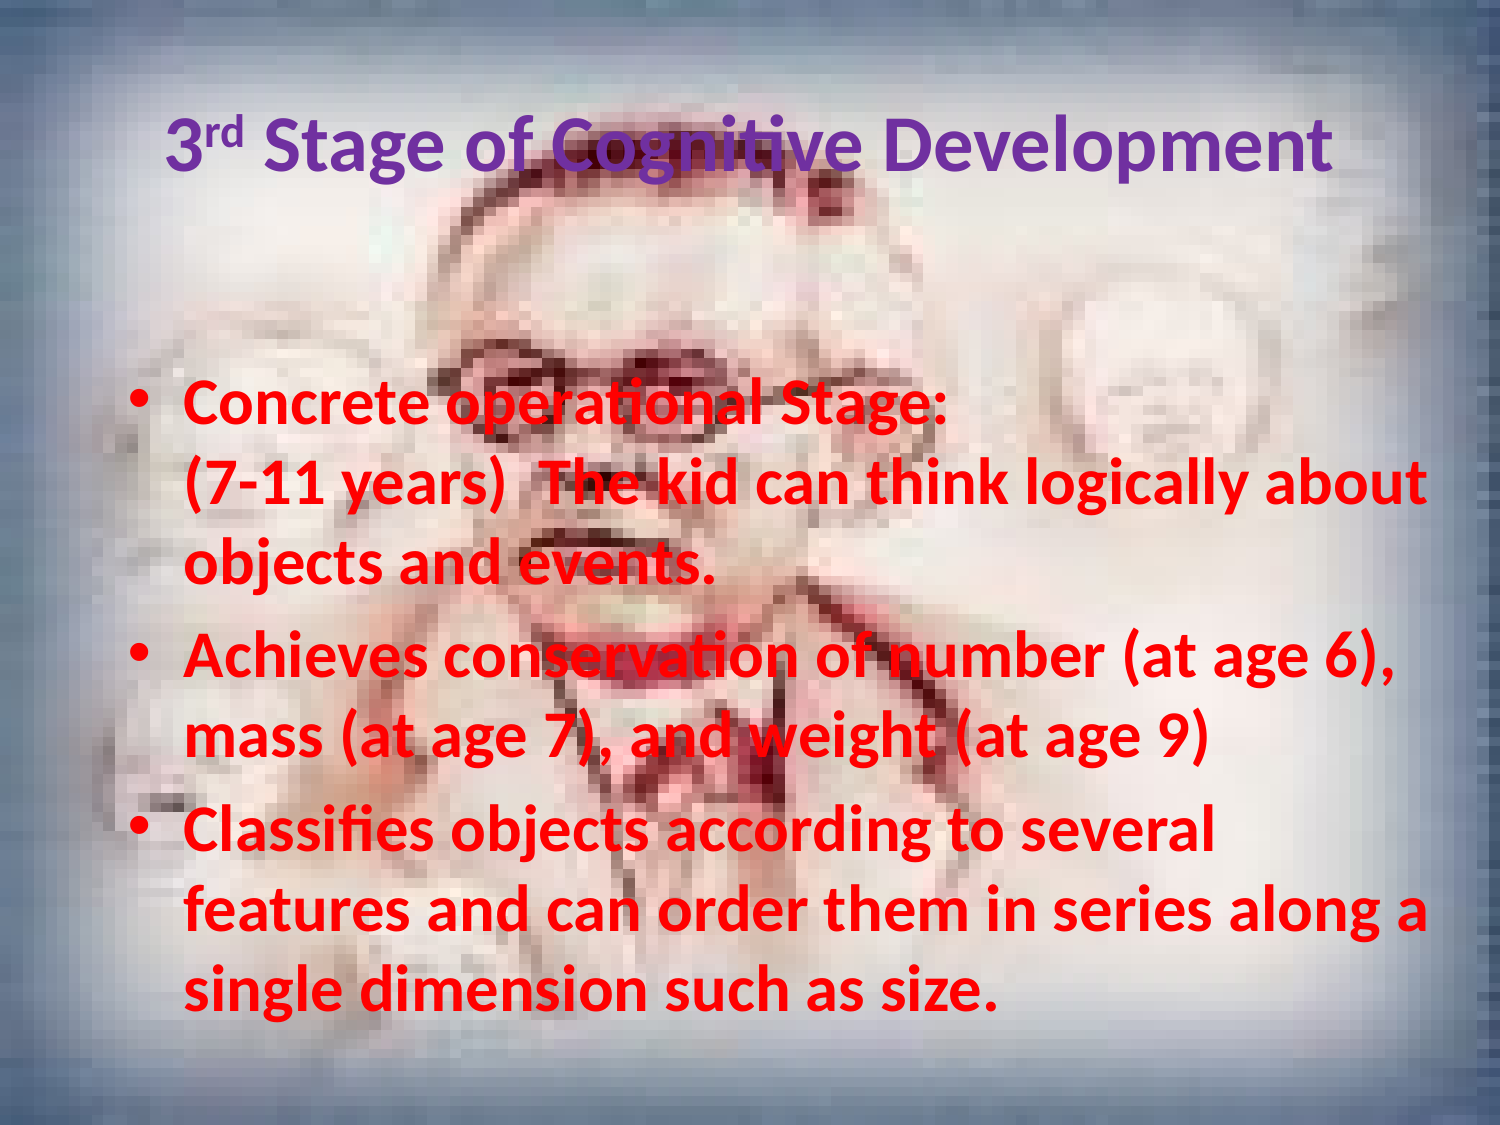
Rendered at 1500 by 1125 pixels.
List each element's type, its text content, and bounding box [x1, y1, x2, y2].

picture [0, 0, 1500, 1125]
title 3rd Stage of Cognitive Development [75, 45, 1425, 233]
list Concrete operational Stage: (7-11 years) The kid can think logically about objects and events. Achieves conservation of number (at age 6), mass (at age 7), and weight (at age 9) Classifies objects according to several features and can order them in series along a single dimension such as size. [112, 350, 1463, 1093]
